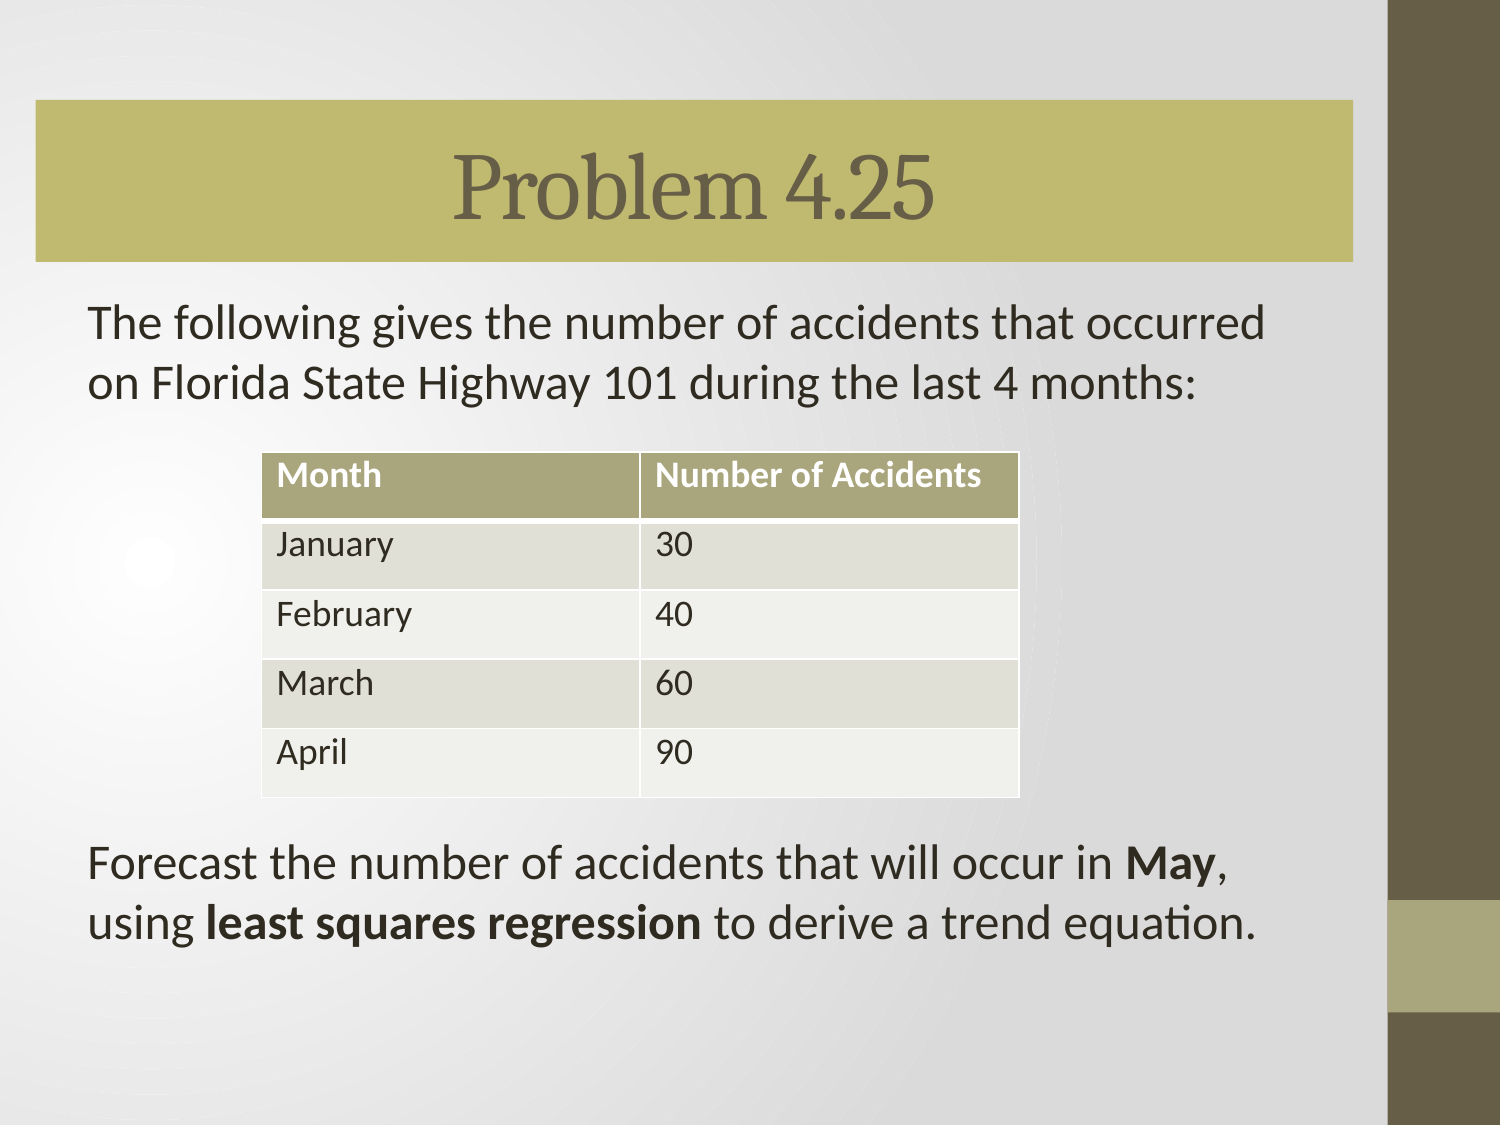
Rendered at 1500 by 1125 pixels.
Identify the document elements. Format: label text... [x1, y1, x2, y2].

table_cell 60 [641, 660, 1018, 728]
table_cell 40 [641, 591, 1018, 658]
text_box The following gives the number of accidents that occurred on Florida State Highway 101 during the last 4 months: Forecast the number of accidents that will occur in May, using least squares regression to derive a trend equation. [72, 281, 1345, 957]
table_cell April [262, 729, 639, 797]
table_cell 30 [641, 524, 1018, 589]
table_cell March [262, 660, 639, 728]
table_header Month [262, 453, 639, 518]
table_cell January [262, 524, 639, 589]
table_cell 90 [641, 729, 1018, 797]
table_cell February [262, 591, 639, 658]
title Problem 4.25 [35, 99, 1354, 262]
table_header Number of Accidents [641, 453, 1018, 518]
